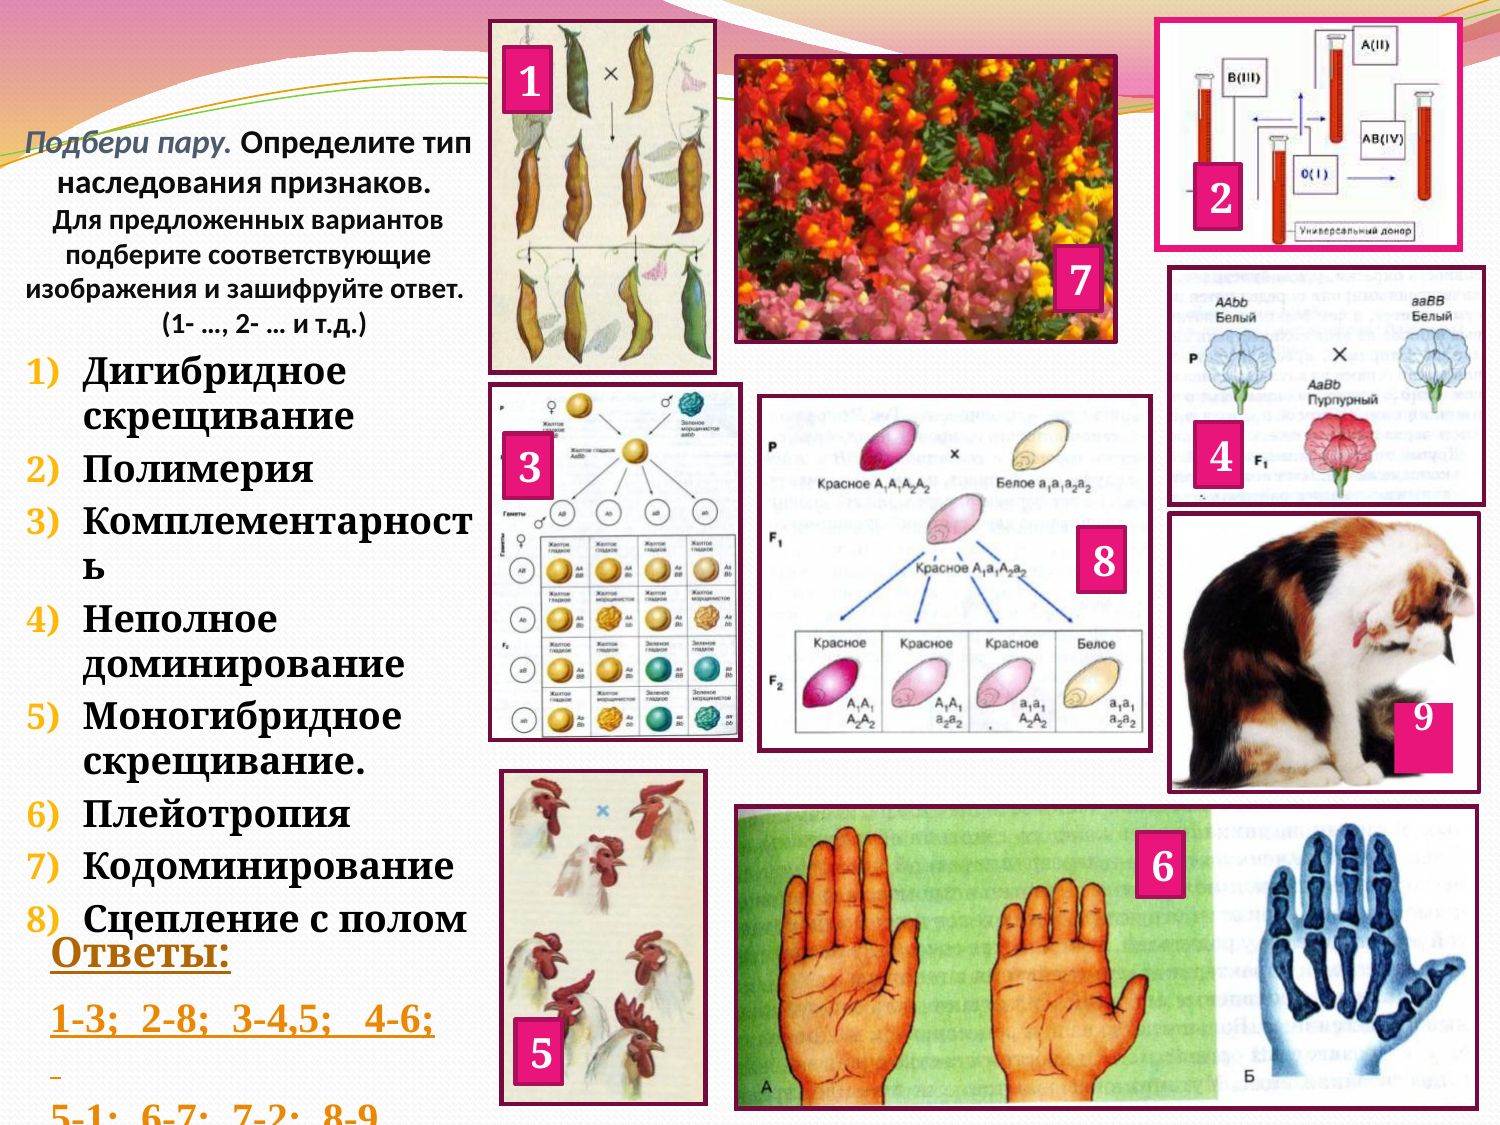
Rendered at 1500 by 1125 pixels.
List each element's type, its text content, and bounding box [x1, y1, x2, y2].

picture [491, 23, 713, 371]
picture [737, 58, 1114, 341]
picture [738, 808, 1475, 1107]
list Дигибридное скрещивание Полимерия Комплементарность Неполное доминирование Моногибридное скрещивание. Плейотропия Кодоминирование Сцепление с полом [23, 339, 481, 927]
title Подбери пару. Определите тип наследования признаков. Для предложенных вариантов подберите соответствующие изображения и зашифруйте ответ. (1- …, 2- … и т.д.) [23, 23, 474, 339]
picture [491, 386, 739, 738]
picture [503, 773, 704, 1102]
picture [761, 398, 1149, 749]
picture [1171, 269, 1482, 503]
picture [1171, 515, 1477, 791]
list Ответы: 1-3; 2-8; 3-4,5; 4-6; 5-1; 6-7; 7-2; 8-9 [34, 927, 458, 1102]
picture [1159, 23, 1458, 246]
